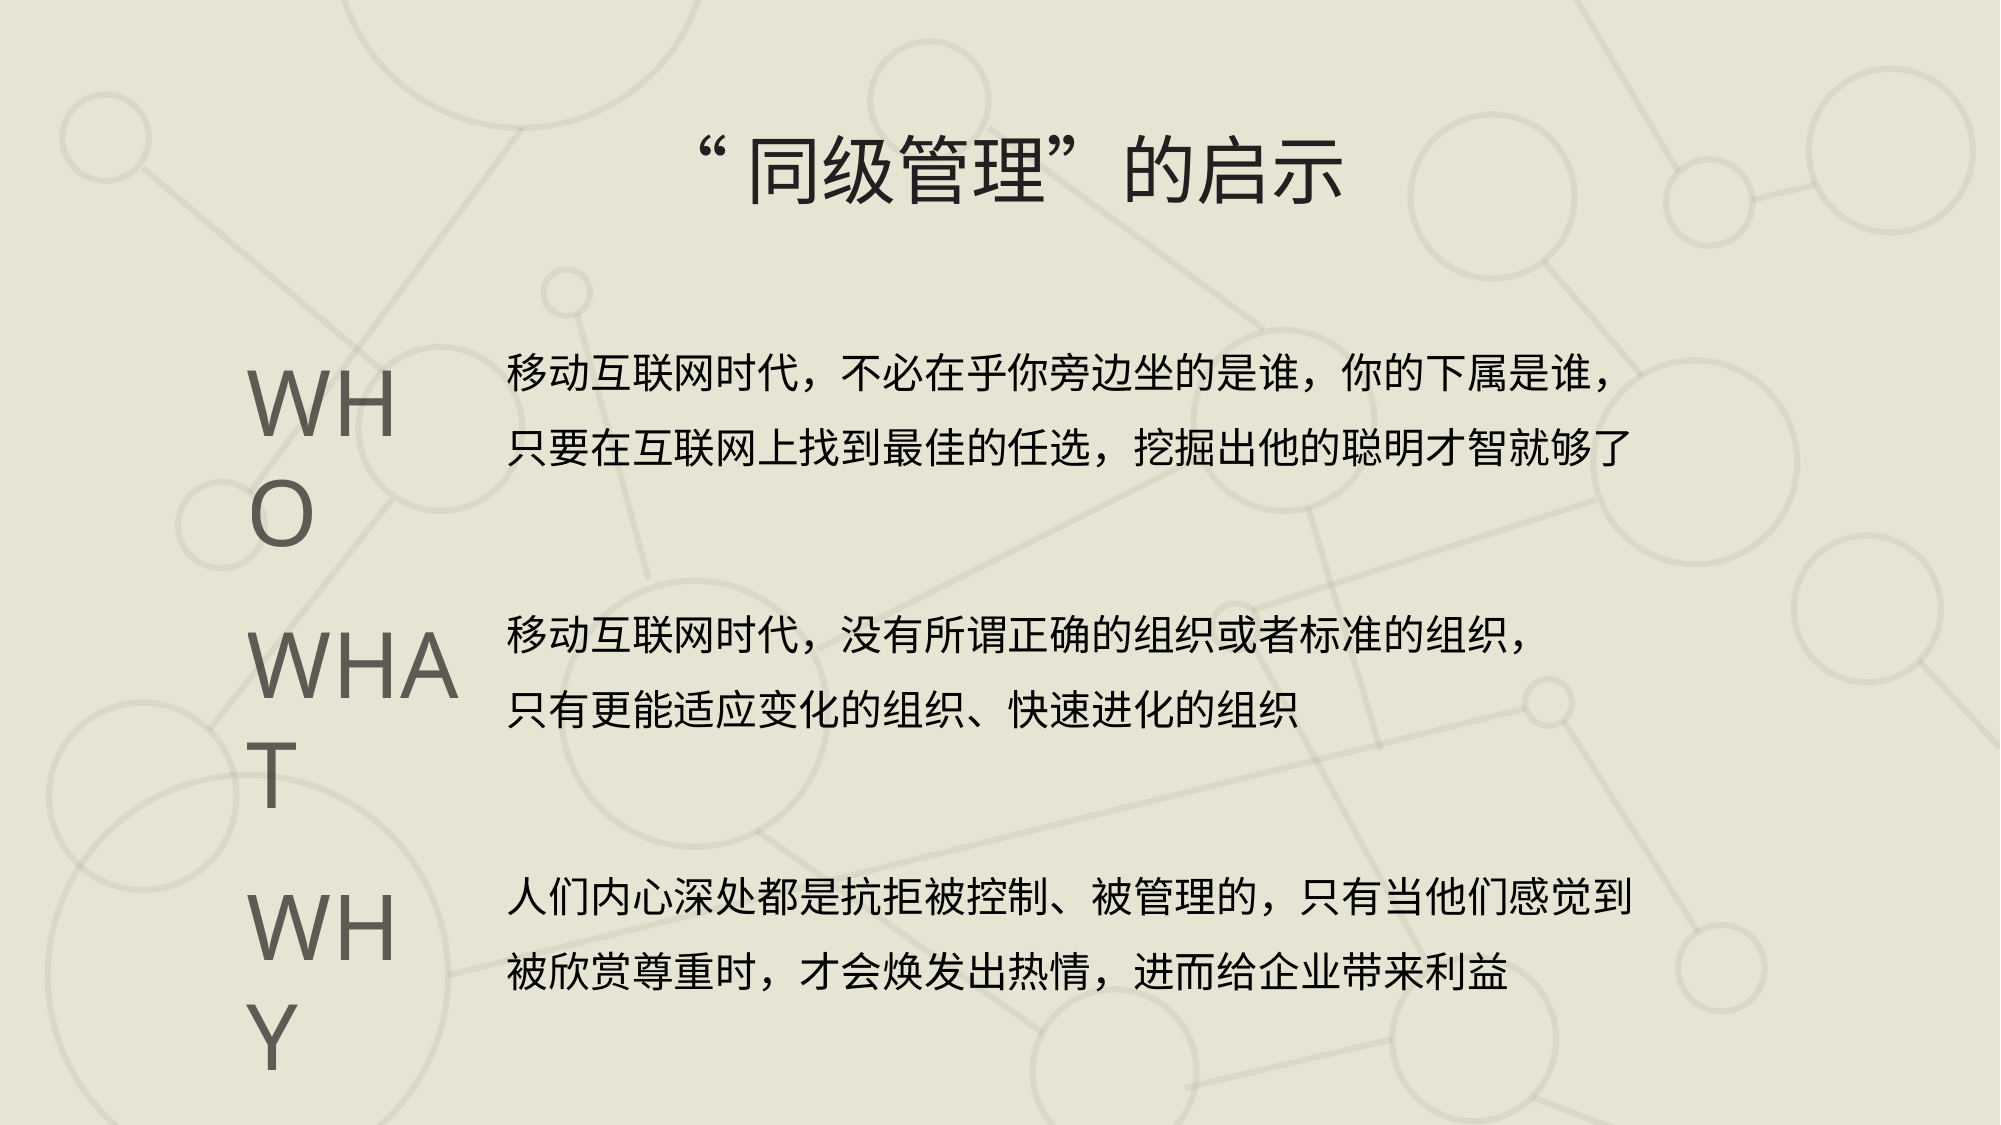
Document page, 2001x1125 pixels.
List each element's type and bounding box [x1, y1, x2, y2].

text_box [47, 0, 2000, 1125]
